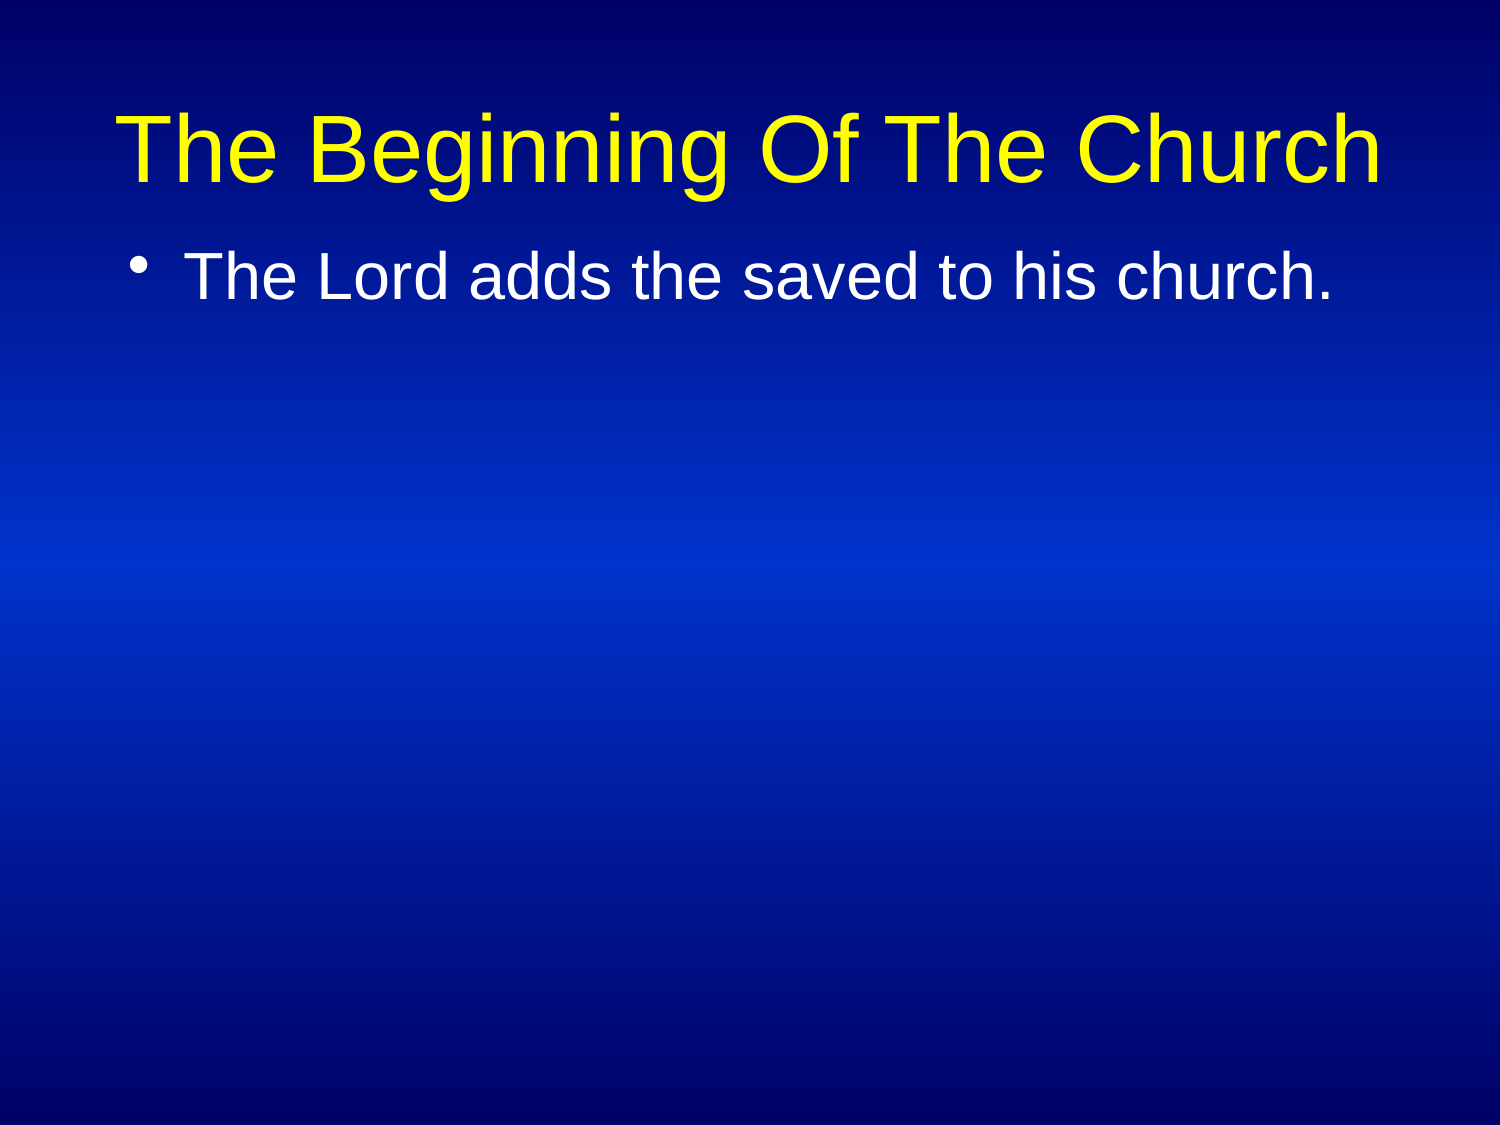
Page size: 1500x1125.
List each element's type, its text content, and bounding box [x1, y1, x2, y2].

list The Lord adds the saved to his church. [112, 224, 1463, 1125]
title The Beginning Of The Church [37, 50, 1463, 238]
